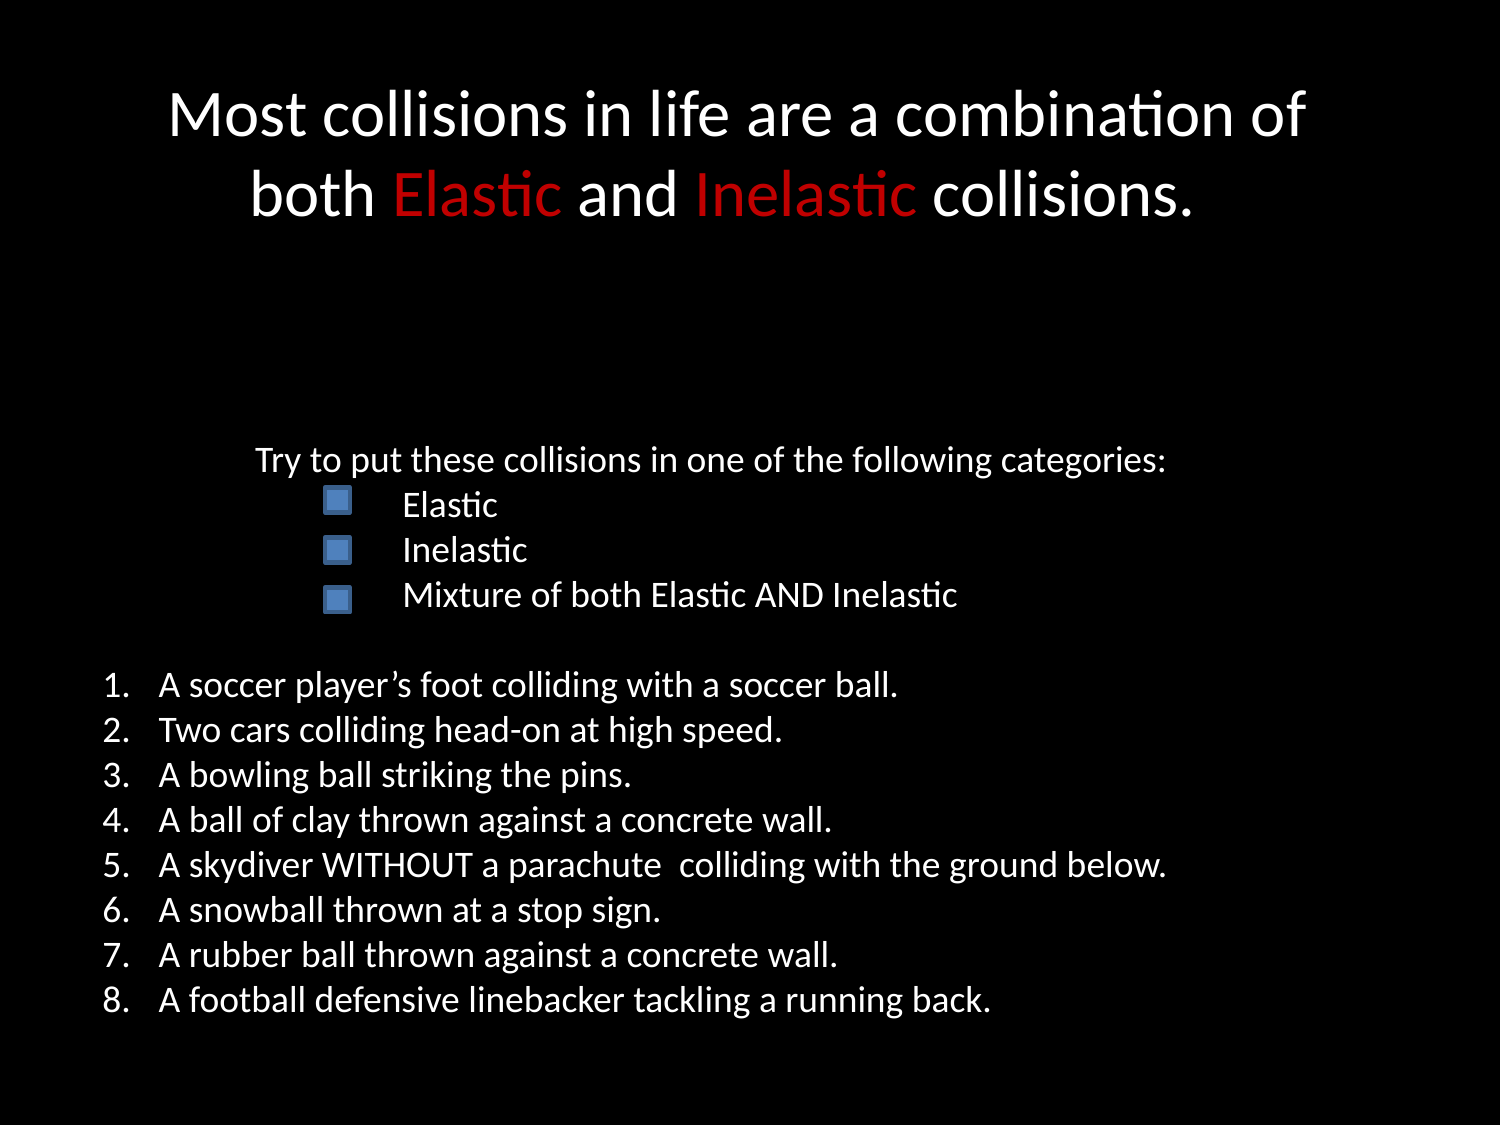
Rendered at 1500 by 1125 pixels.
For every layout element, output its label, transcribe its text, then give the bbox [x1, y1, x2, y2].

text_box [323, 535, 352, 565]
text_box Most collisions in life are a combination of both Elastic and Inelastic collisions. Try to put these collisions in one of the following categories: Elastic Inelastic Mixture of both Elastic AND Inelastic A soccer player’s foot colliding with a soccer ball. Two cars colliding head-on at high speed. A bowling ball striking the pins. A ball of clay thrown against a concrete wall. A skydiver WITHOUT a parachute colliding with the ground below. A snowball thrown at a stop sign. A rubber ball thrown against a concrete wall. A football defensive linebacker tackling a running back. [87, 62, 1388, 1117]
text_box [323, 585, 352, 614]
text_box [323, 485, 352, 515]
